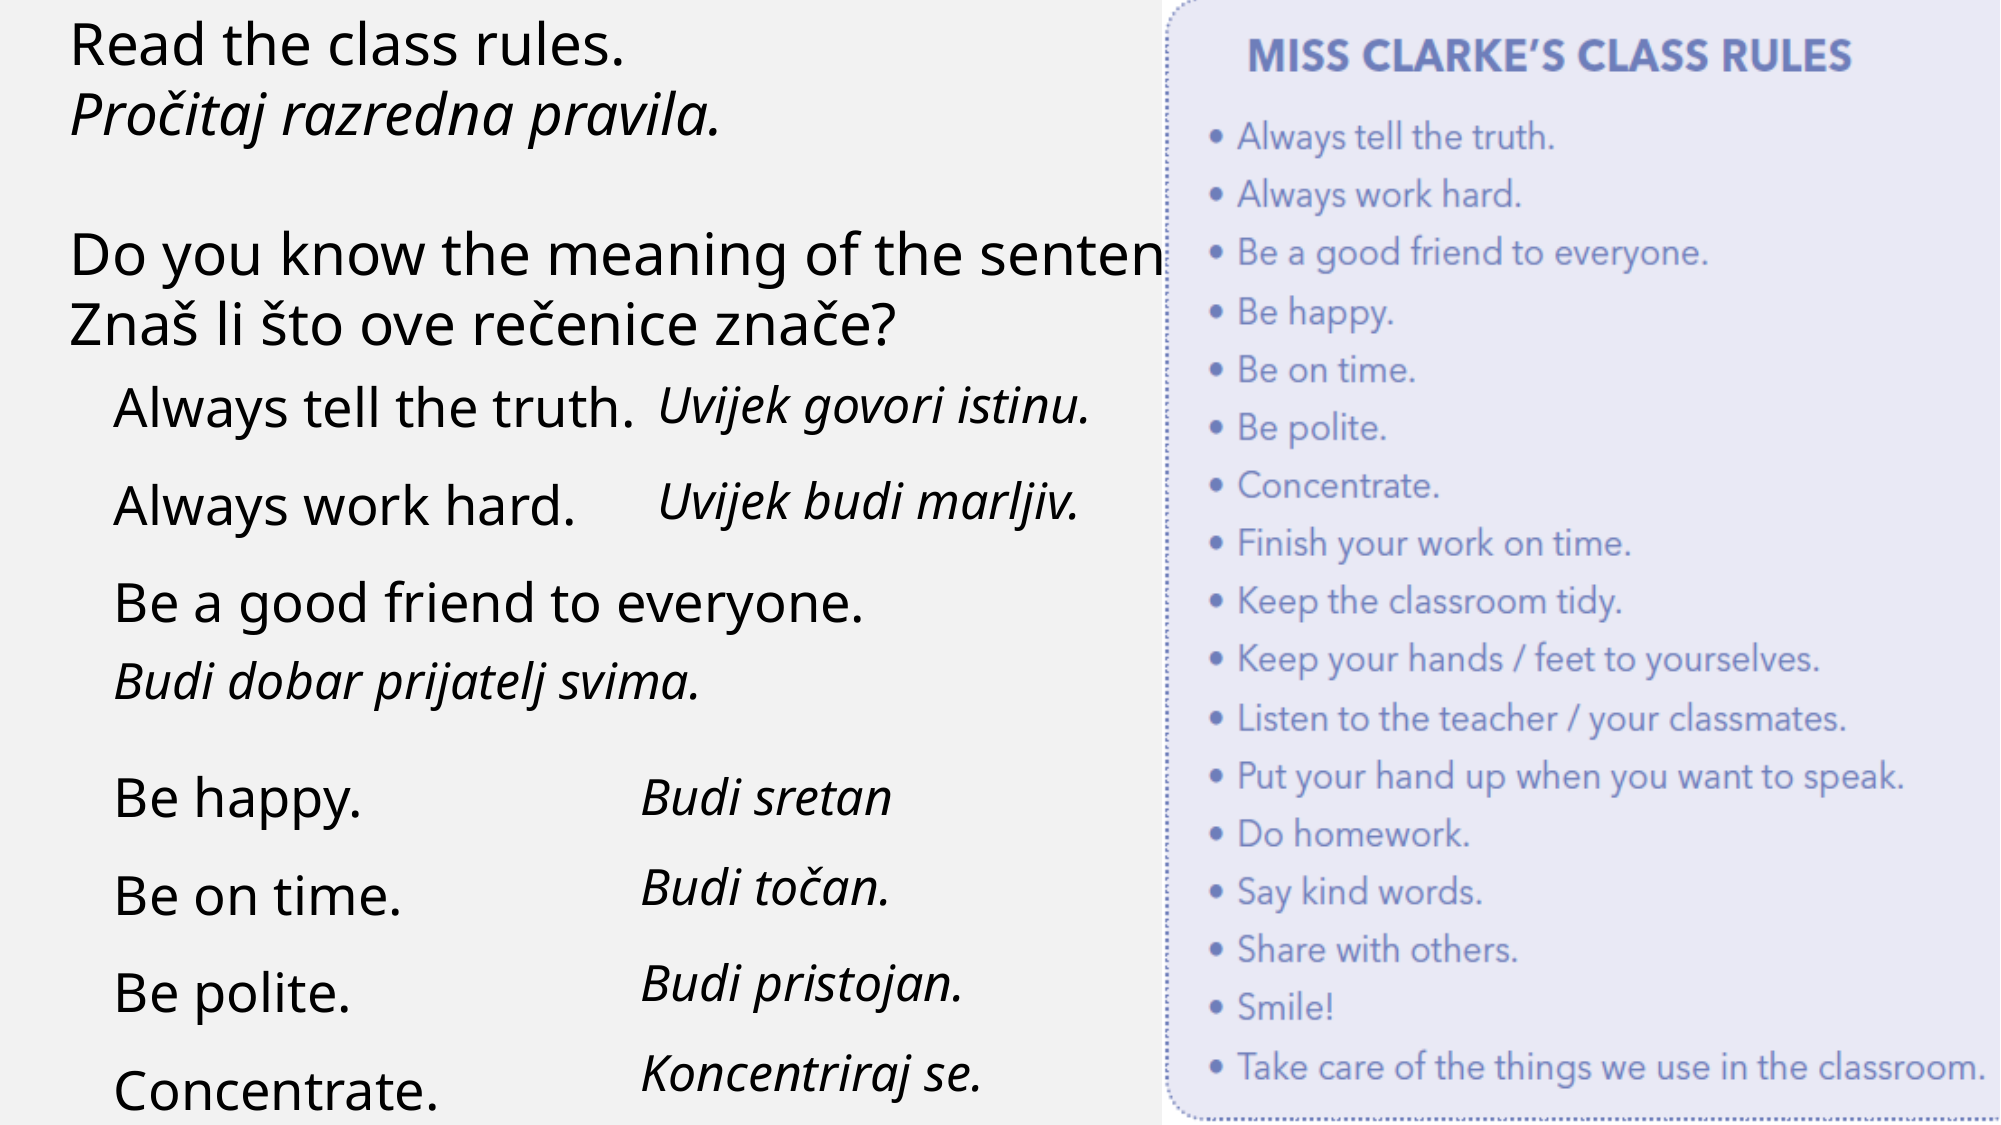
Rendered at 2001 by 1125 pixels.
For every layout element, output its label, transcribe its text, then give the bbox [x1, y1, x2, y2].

text_box Budi točan. [625, 848, 1162, 924]
text_box Always tell the truth. Always work hard. Be a good friend to everyone. Be happy. Be on time. Be polite. Concentrate. [99, 333, 1162, 1125]
text_box Uvijek budi marljiv. [642, 461, 1162, 537]
text_box Budi sretan [625, 757, 1162, 833]
text_box Budi pristojan. [625, 943, 1162, 1019]
text_box Koncentriraj se. [625, 1034, 1162, 1110]
text_box Uvijek govori istinu. [642, 366, 1162, 442]
picture [1162, 0, 2000, 1125]
text_box Read the class rules. Pročitaj razredna pravila. Do you know the meaning of the sentences? Znaš li što ove rečenice znače? [55, 0, 1162, 365]
text_box Budi dobar prijatelj svima. [99, 641, 806, 717]
